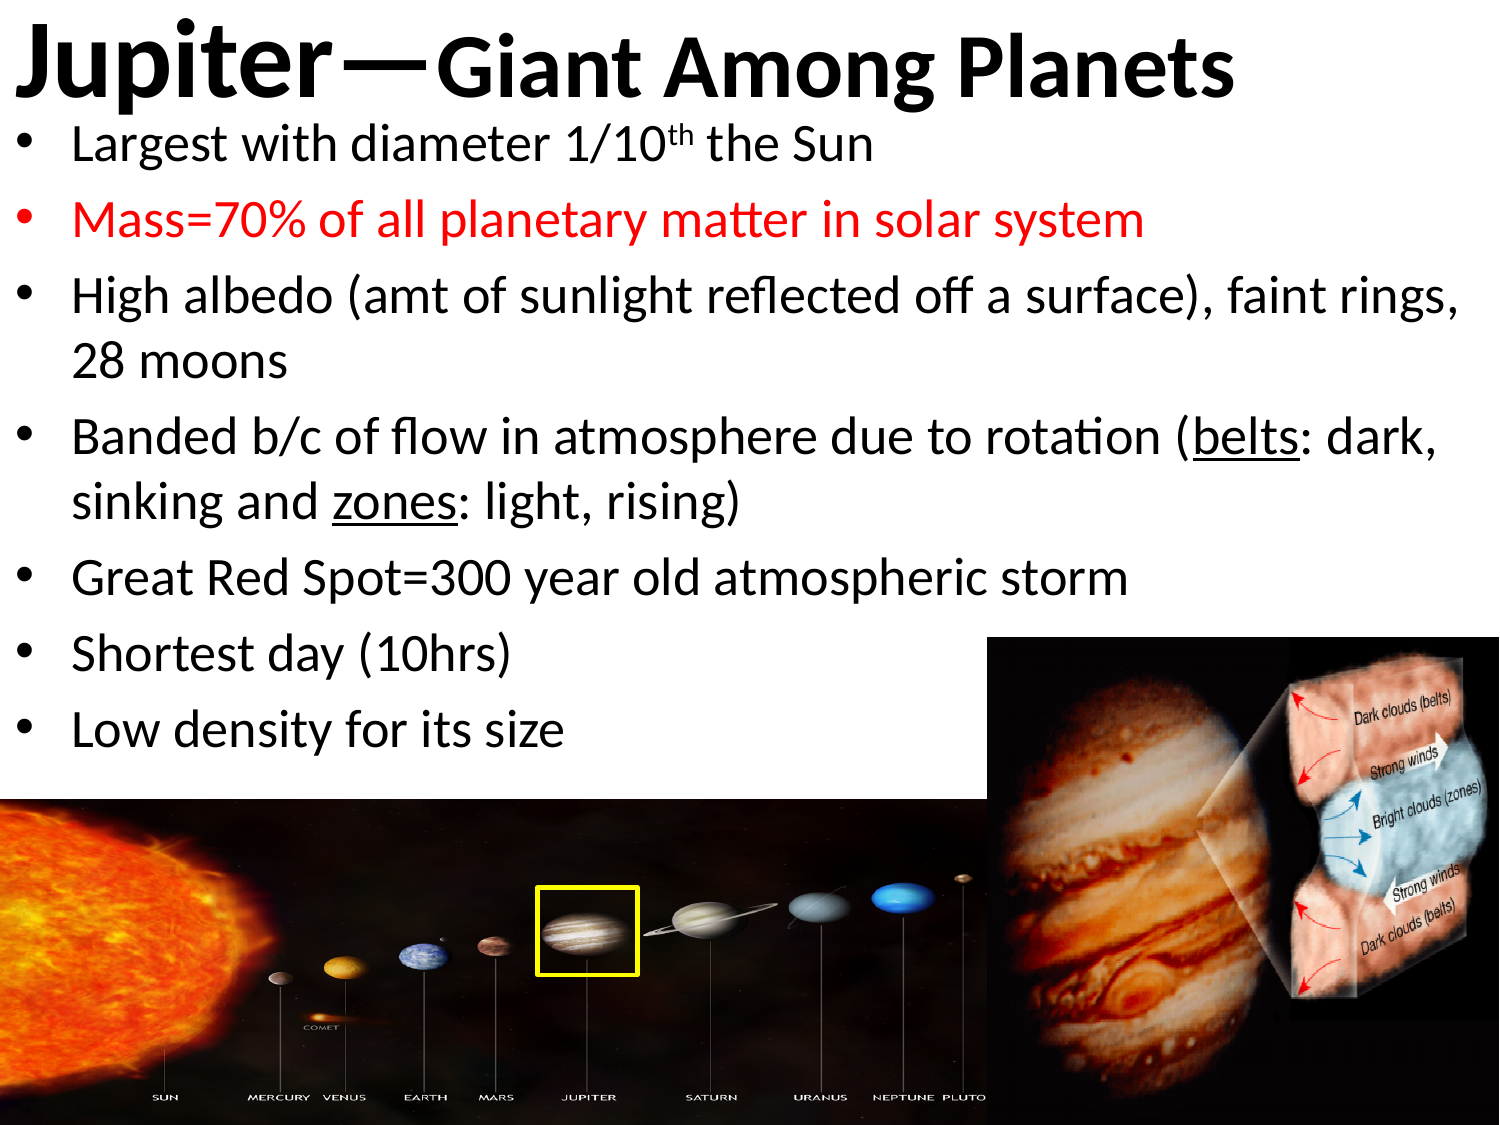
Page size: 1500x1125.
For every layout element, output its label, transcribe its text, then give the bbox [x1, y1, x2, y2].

picture [0, 637, 1500, 1125]
list Largest with diameter 1/10th the Sun Mass=70% of all planetary matter in solar system High albedo (amt of sunlight reflected off a surface), faint rings, 28 moons Banded b/c of flow in atmosphere due to rotation (belts: dark, sinking and zones: light, rising) Great Red Spot=300 year old atmospheric storm Shortest day (10hrs) Low density for its size [0, 99, 1500, 798]
title Jupiter—Giant Among Planets [0, 0, 1350, 99]
